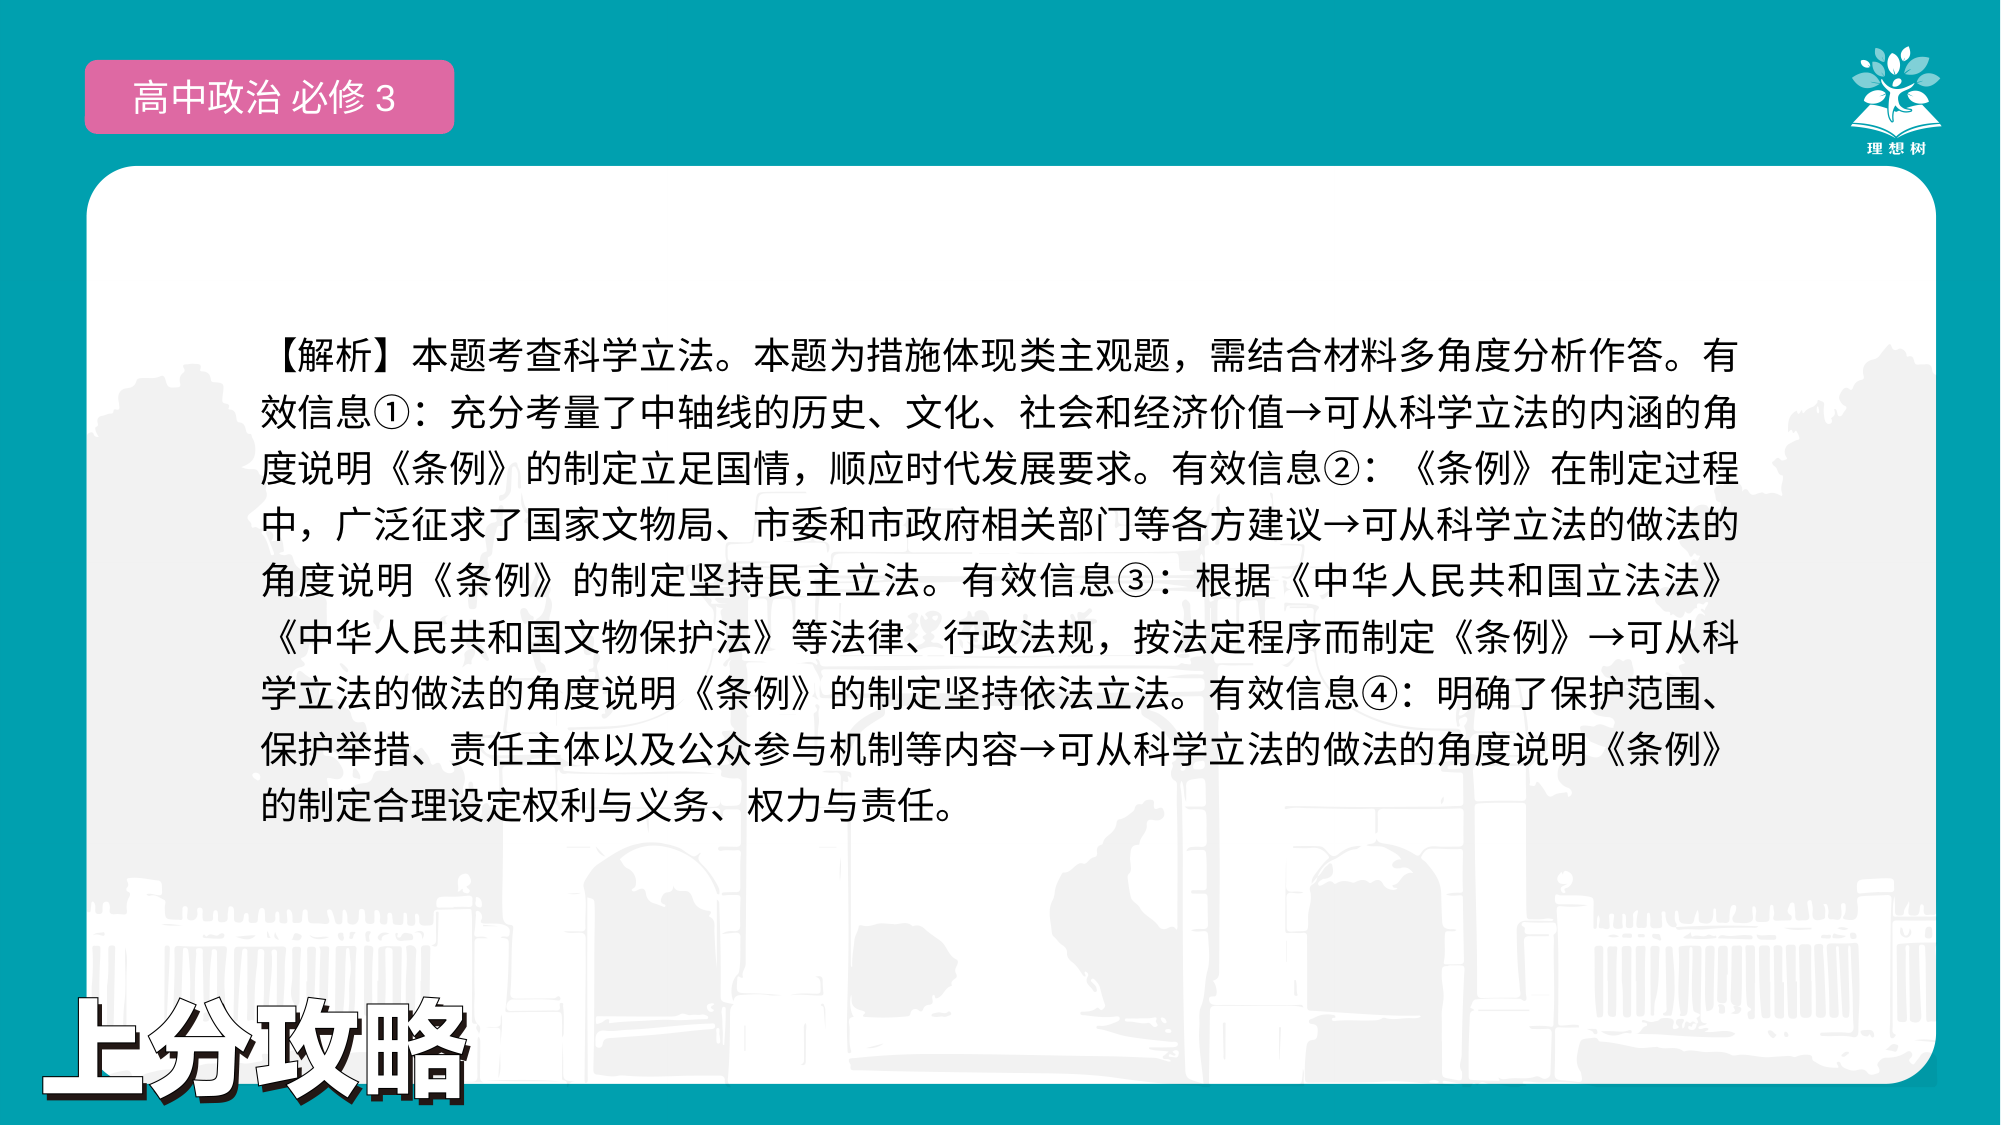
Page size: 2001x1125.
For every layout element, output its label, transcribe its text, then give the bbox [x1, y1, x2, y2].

picture [0, 0, 2001, 1125]
text_box 【解析】本题考查科学立法。本题为措施体现类主观题，需结合材料多角度分析作答。有效信息①：充分考量了中轴线的历史、文化、社会和经济价值→可从科学立法的内涵的角度说明《条例》的制定立足国情，顺应时代发展要求。有效信息②：《条例》在制定过程中，广泛征求了国家文物局、市委和市政府相关部门等各方建议→可从科学立法的做法的角度说明《条例》的制定坚持民主立法。有效信息③：根据《中华人民共和国立法法》《中华人民共和国文物保护法》等法律、行政法规，按法定程序而制定《条例》→可从科学立法的做法的角度说明《条例》的制定坚持依法立法。有效信息④：明确了保护范围、保护举措、责任主体以及公众参与机制等内容→可从科学立法的做法的角度说明《条例》的制定合理设定权利与义务、权力与责任。 [245, 313, 1755, 813]
text_box 高中政治 必修3 [83, 58, 456, 135]
